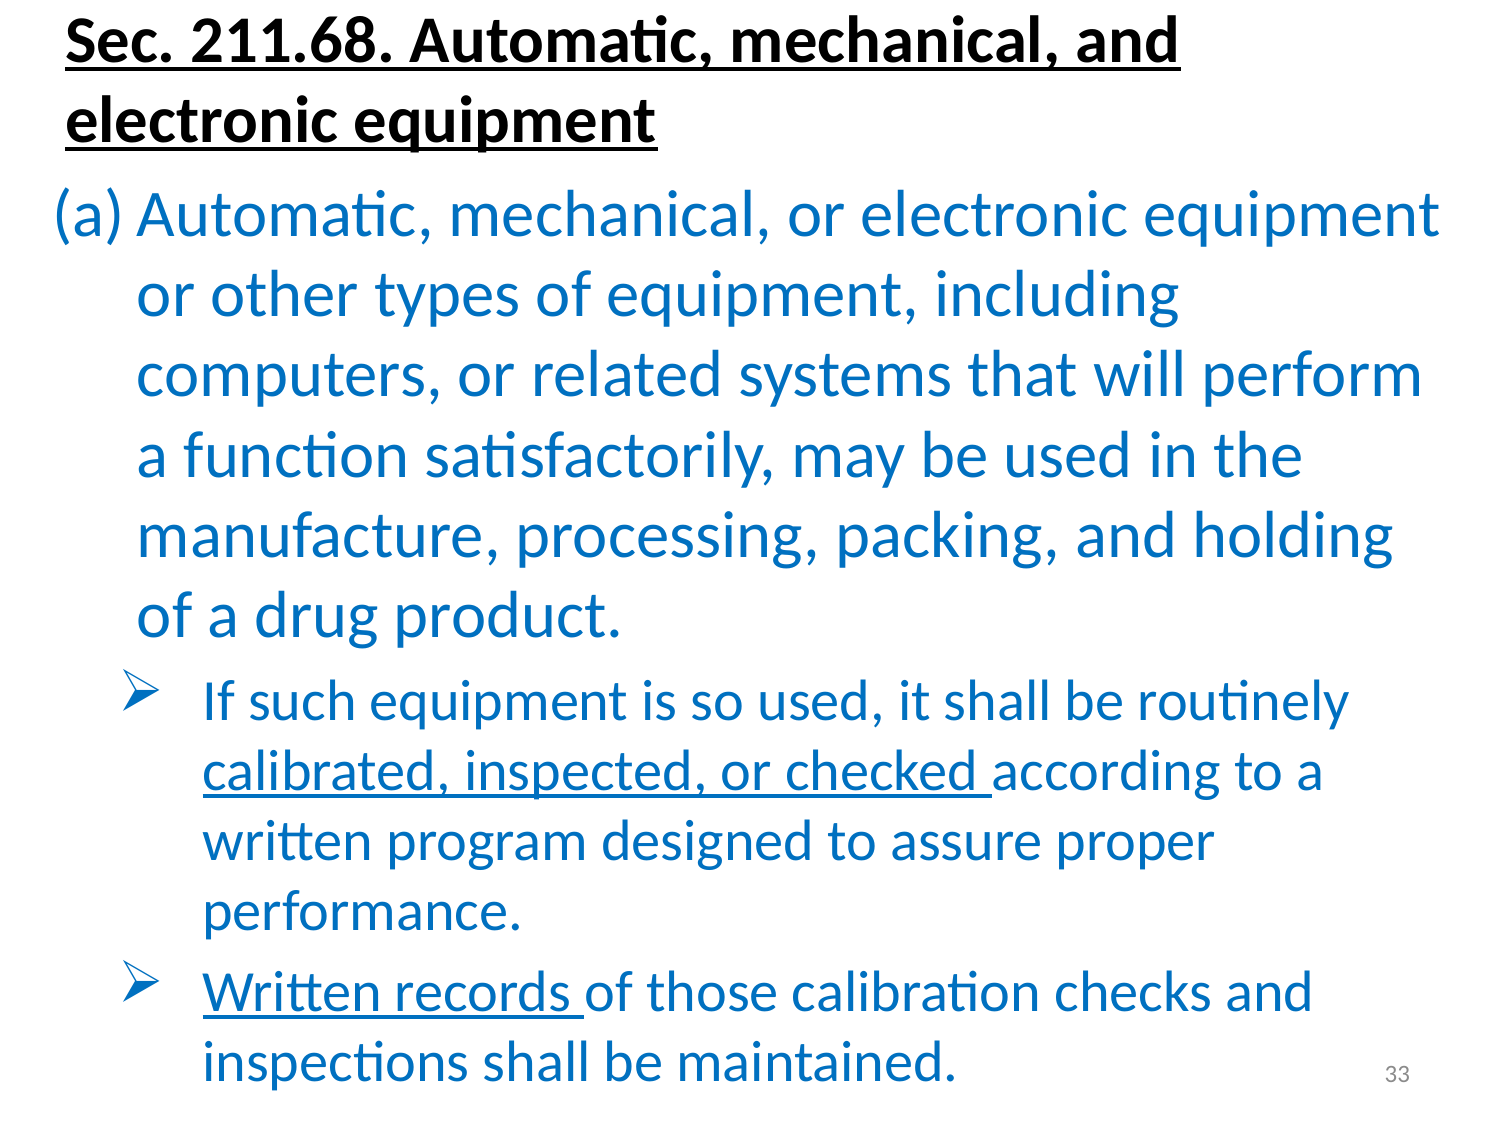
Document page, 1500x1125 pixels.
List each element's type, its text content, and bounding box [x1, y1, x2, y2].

slide_number 33 [1074, 1042, 1425, 1103]
list Automatic, mechanical, or electronic equipment or other types of equipment, including computers, or related systems that will perform a function satisfactorily, may be used in the manufacture, processing, packing, and holding of a drug product. If such equipment is so used, it shall be routinely calibrated, inspected, or checked according to a written program designed to assure proper performance. Written records of those calibration checks and inspections shall be maintained. [37, 162, 1475, 1125]
title Sec. 211.68. Automatic, mechanical, and electronic equipment [50, 45, 1475, 162]
